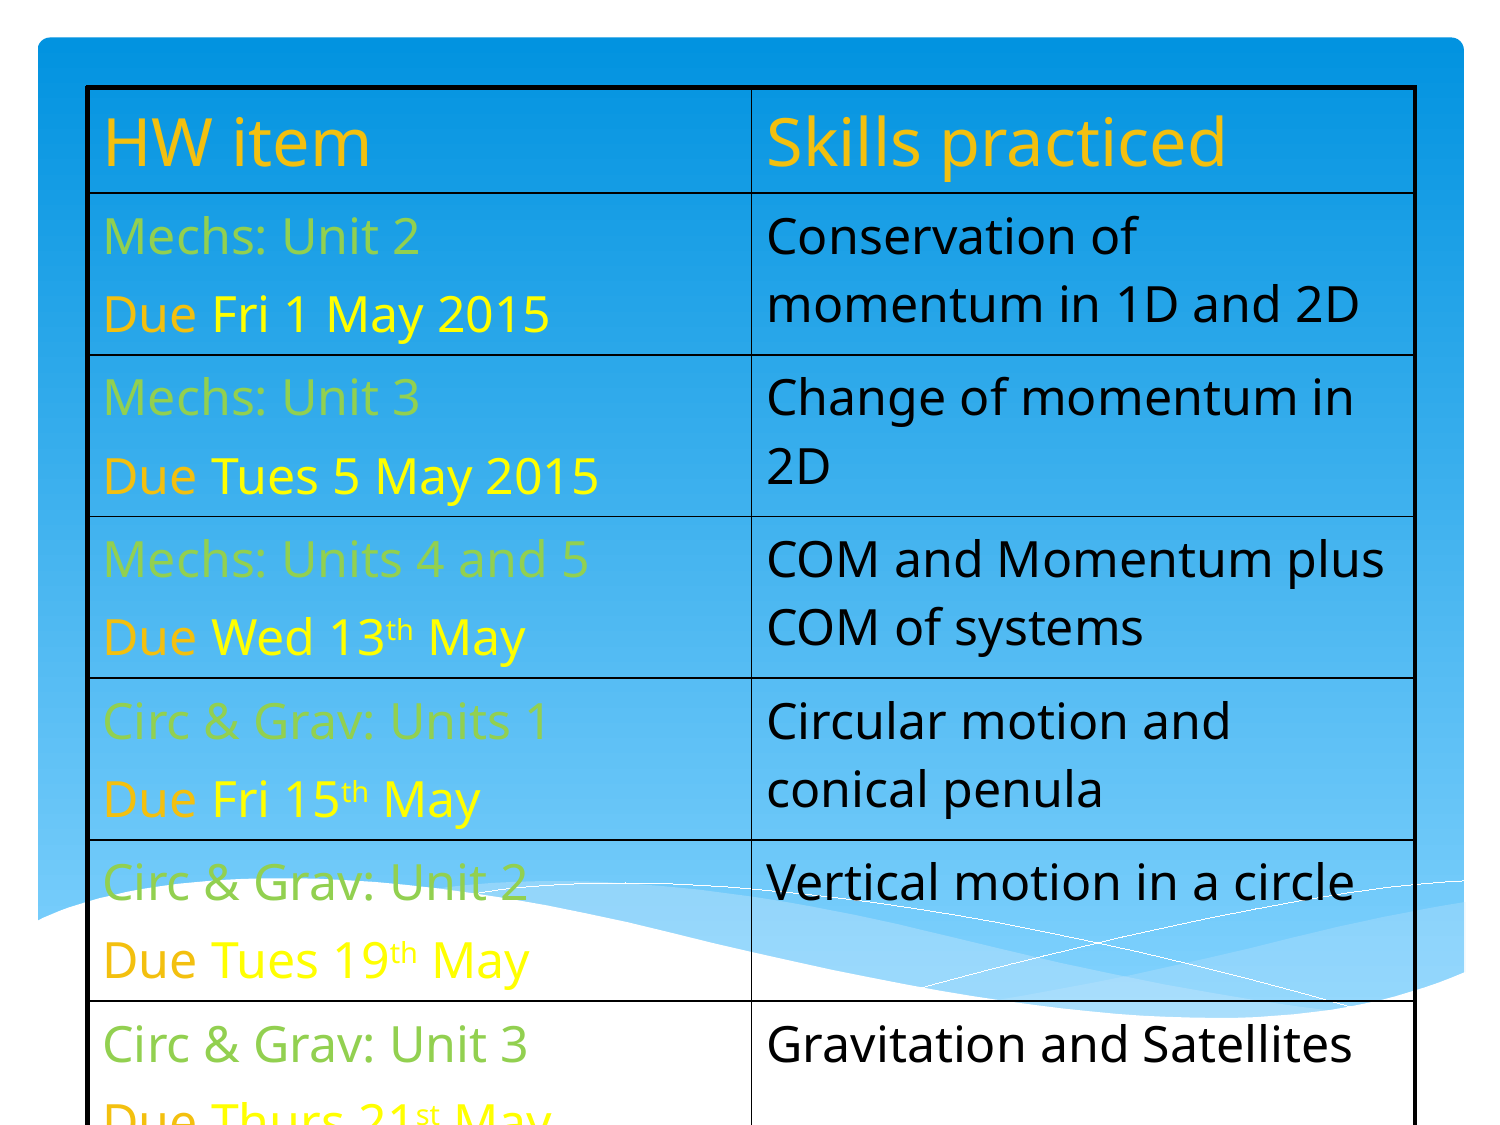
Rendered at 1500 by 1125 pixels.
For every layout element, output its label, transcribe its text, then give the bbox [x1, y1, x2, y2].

table_cell Circ & Grav: Unit 3 Due Thurs 21st May [90, 1002, 751, 1125]
table_cell Gravitation and Satellites [752, 1002, 1413, 1125]
table_header Skills practiced [752, 90, 1413, 192]
table_cell Circ & Grav: Units 1 Due Fri 15th May [90, 679, 751, 839]
table_cell Mechs: Unit 2 Due Fri 1 May 2015 [90, 194, 751, 354]
table_cell Change of momentum in 2D [752, 356, 1413, 516]
table_cell COM and Momentum plus COM of systems [752, 517, 1413, 677]
table_cell Circ & Grav: Unit 2 Due Tues 19th May [90, 841, 751, 1000]
table_cell Vertical motion in a circle [752, 841, 1413, 1000]
table_cell Mechs: Units 4 and 5 Due Wed 13th May [90, 517, 751, 677]
table_cell Circular motion and conical penula [752, 679, 1413, 839]
table_cell Conservation of momentum in 1D and 2D [752, 194, 1413, 354]
table_header HW item [90, 90, 751, 192]
table_cell Mechs: Unit 3 Due Tues 5 May 2015 [90, 356, 751, 516]
